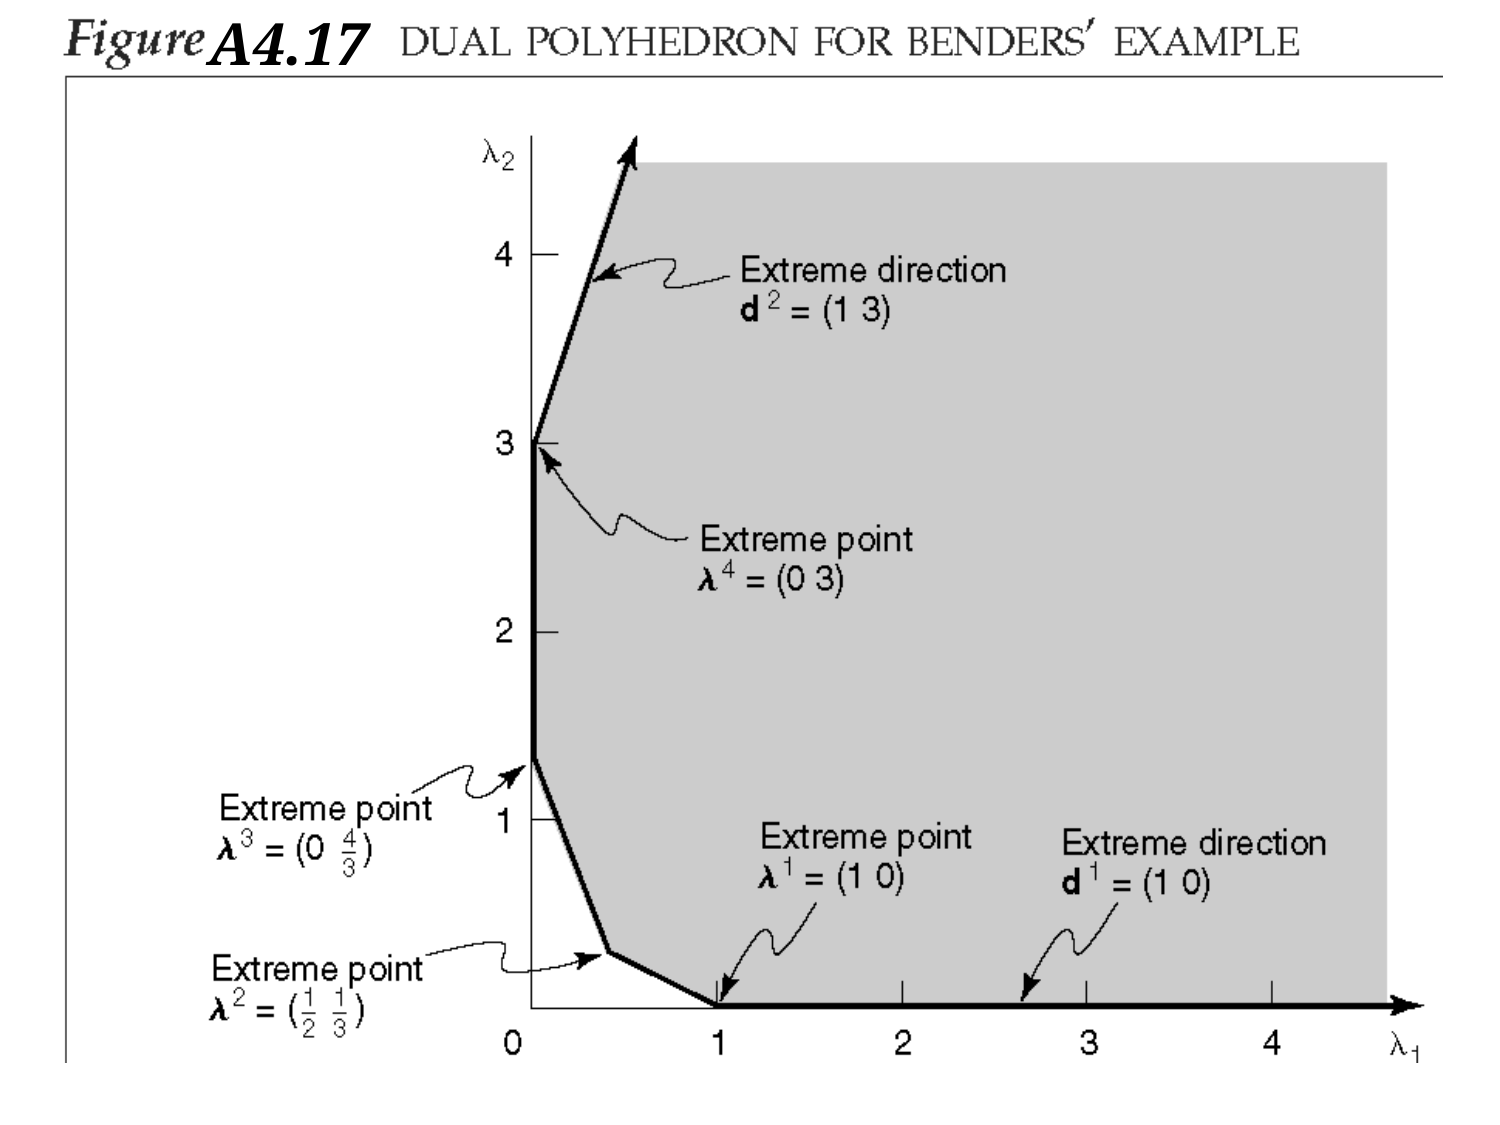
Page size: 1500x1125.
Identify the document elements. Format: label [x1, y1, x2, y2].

picture [49, 0, 1444, 1063]
